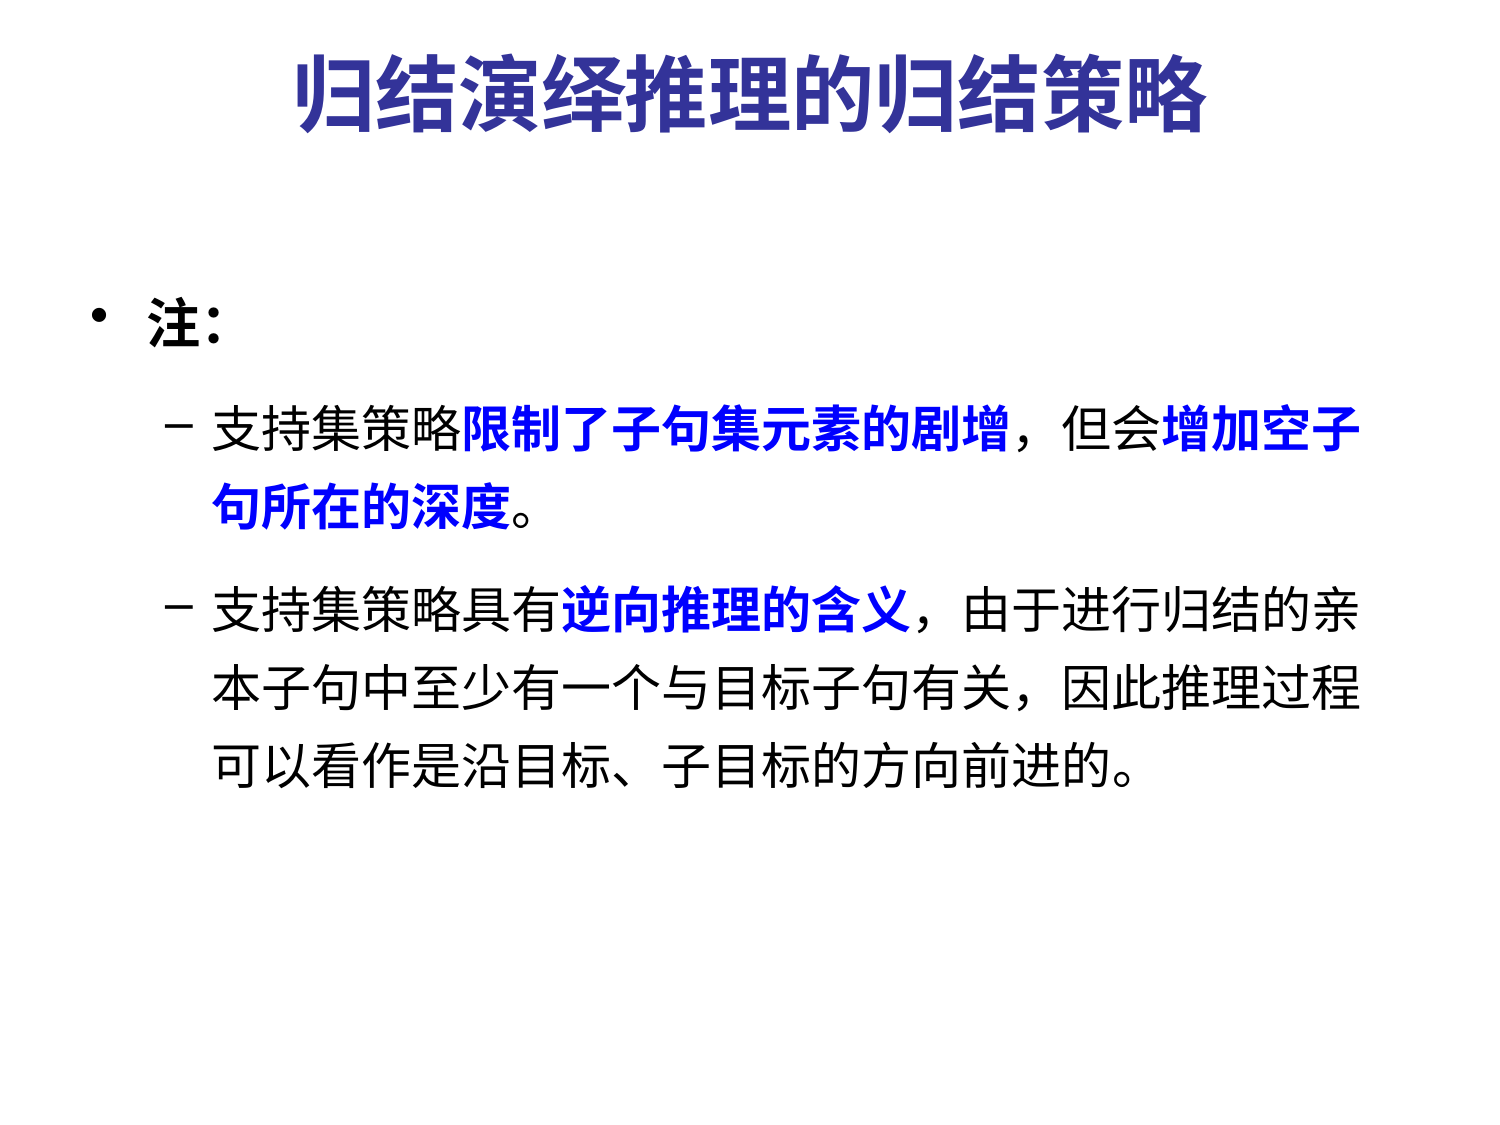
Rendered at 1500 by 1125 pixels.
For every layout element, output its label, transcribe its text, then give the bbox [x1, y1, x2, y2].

title 归结演绎推理的归结策略 [75, 0, 1425, 185]
list 注： 支持集策略限制了子句集元素的剧增，但会增加空子句所在的深度。 支持集策略具有逆向推理的含义，由于进行归结的亲本子句中至少有一个与目标子句有关，因此推理过程可以看作是沿目标、子目标的方向前进的。 [75, 262, 1425, 1005]
